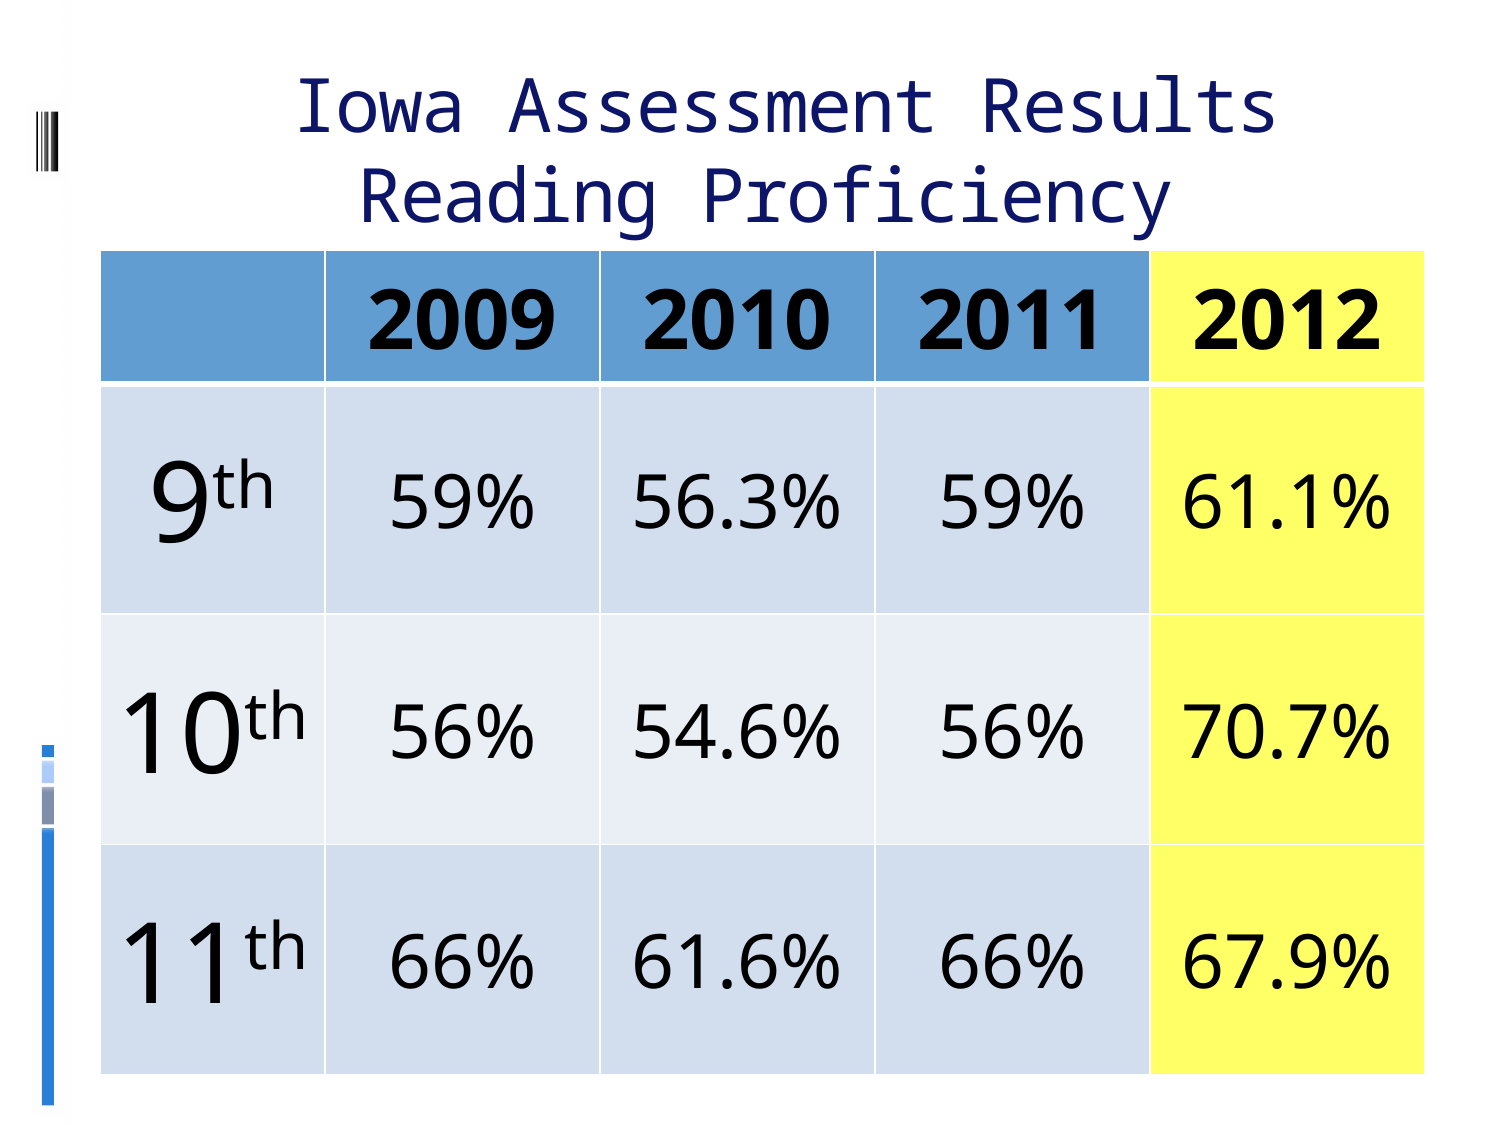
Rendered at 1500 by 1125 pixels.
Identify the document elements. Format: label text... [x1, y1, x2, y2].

table_header 2010 [601, 251, 874, 381]
title Iowa Assessment Results Reading Proficiency [150, 50, 1425, 188]
table_cell 59% [326, 387, 599, 613]
table_header [101, 251, 324, 381]
table_header 2011 [876, 251, 1149, 381]
table_cell 56% [326, 615, 599, 844]
table_cell 66% [326, 845, 599, 1074]
table_cell 11th [101, 845, 324, 1074]
table_cell 10th [101, 615, 324, 844]
table_cell 56.3% [601, 387, 874, 613]
table_header 2012 [1151, 251, 1424, 381]
table_cell 67.9% [1151, 845, 1424, 1074]
table_cell 61.6% [601, 845, 874, 1074]
table_cell 59% [876, 387, 1149, 613]
table_cell 66% [876, 845, 1149, 1074]
table_cell 70.7% [1151, 615, 1424, 844]
table_cell 61.1% [1151, 387, 1424, 613]
table_cell 9th [101, 387, 324, 613]
table_cell 54.6% [601, 615, 874, 844]
table_header 2009 [326, 251, 599, 381]
table_cell 56% [876, 615, 1149, 844]
